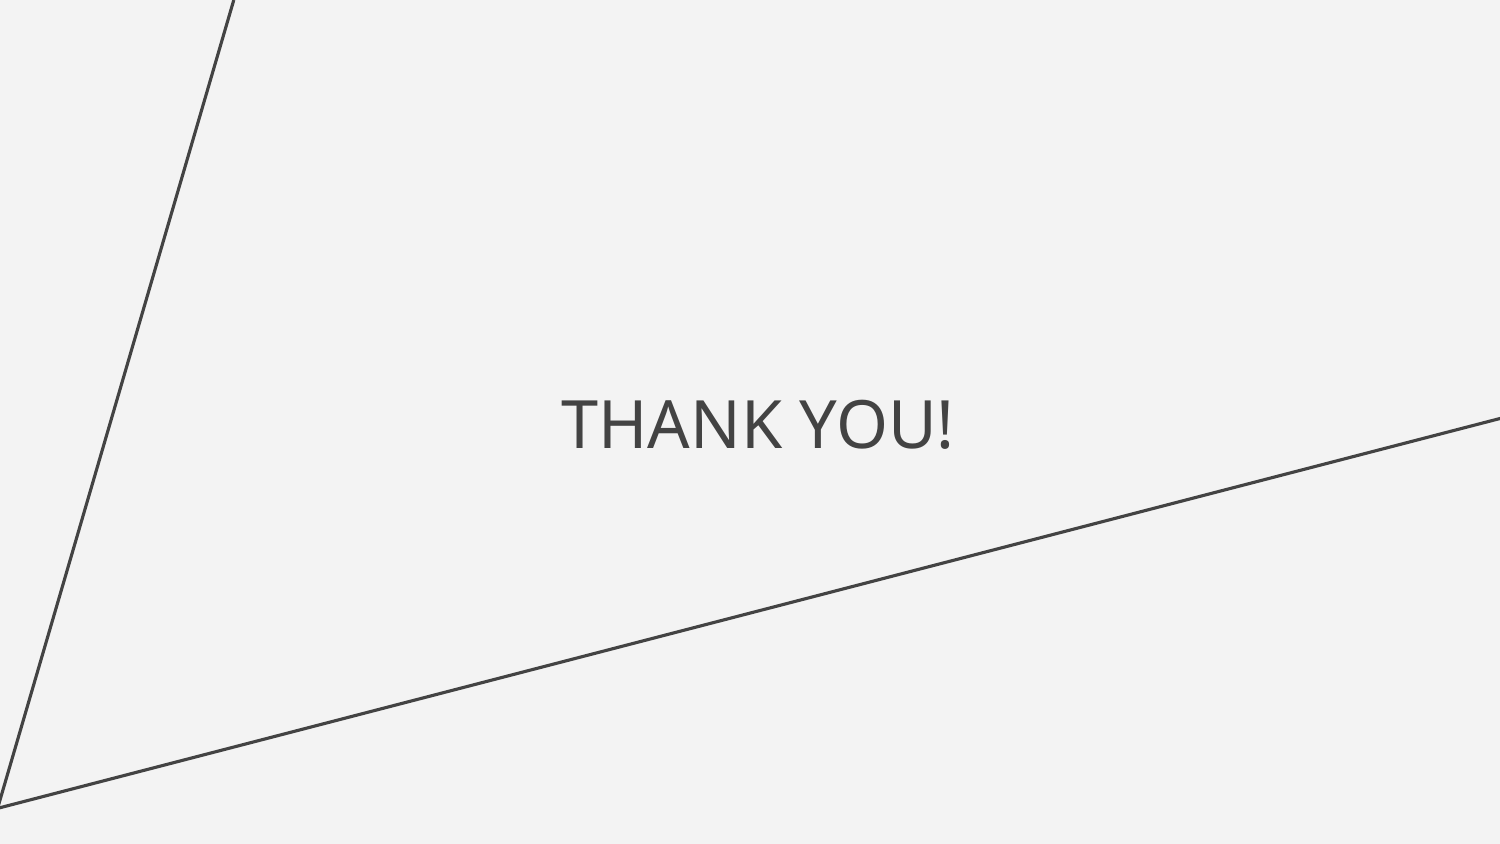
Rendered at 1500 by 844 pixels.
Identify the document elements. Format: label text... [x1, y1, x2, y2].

title THANK YOU! [222, 302, 1295, 541]
